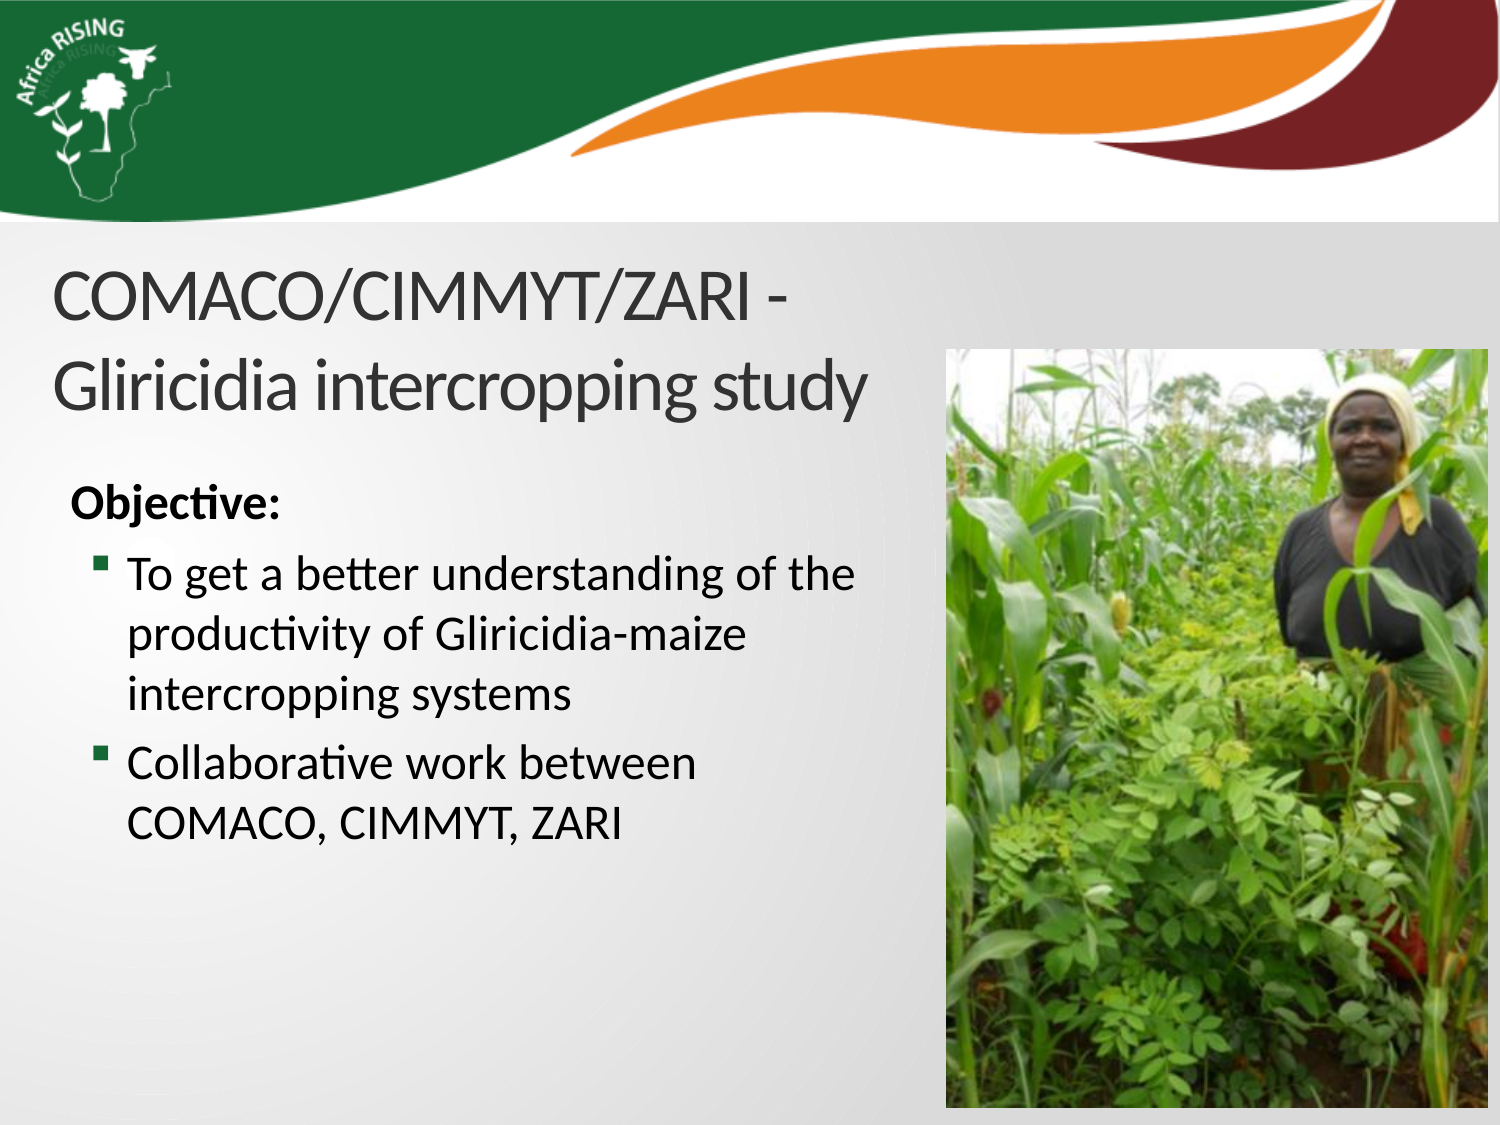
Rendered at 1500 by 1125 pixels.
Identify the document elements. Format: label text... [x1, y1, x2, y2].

title COMACO/CIMMYT/ZARI - Gliricidia intercropping study [37, 237, 1025, 425]
picture [945, 349, 1489, 1108]
picture [0, 0, 1499, 222]
list Objective: To get a better understanding of the productivity of Gliricidia-maize intercropping systems Collaborative work between COMACO, CIMMYT, ZARI [55, 462, 918, 1125]
